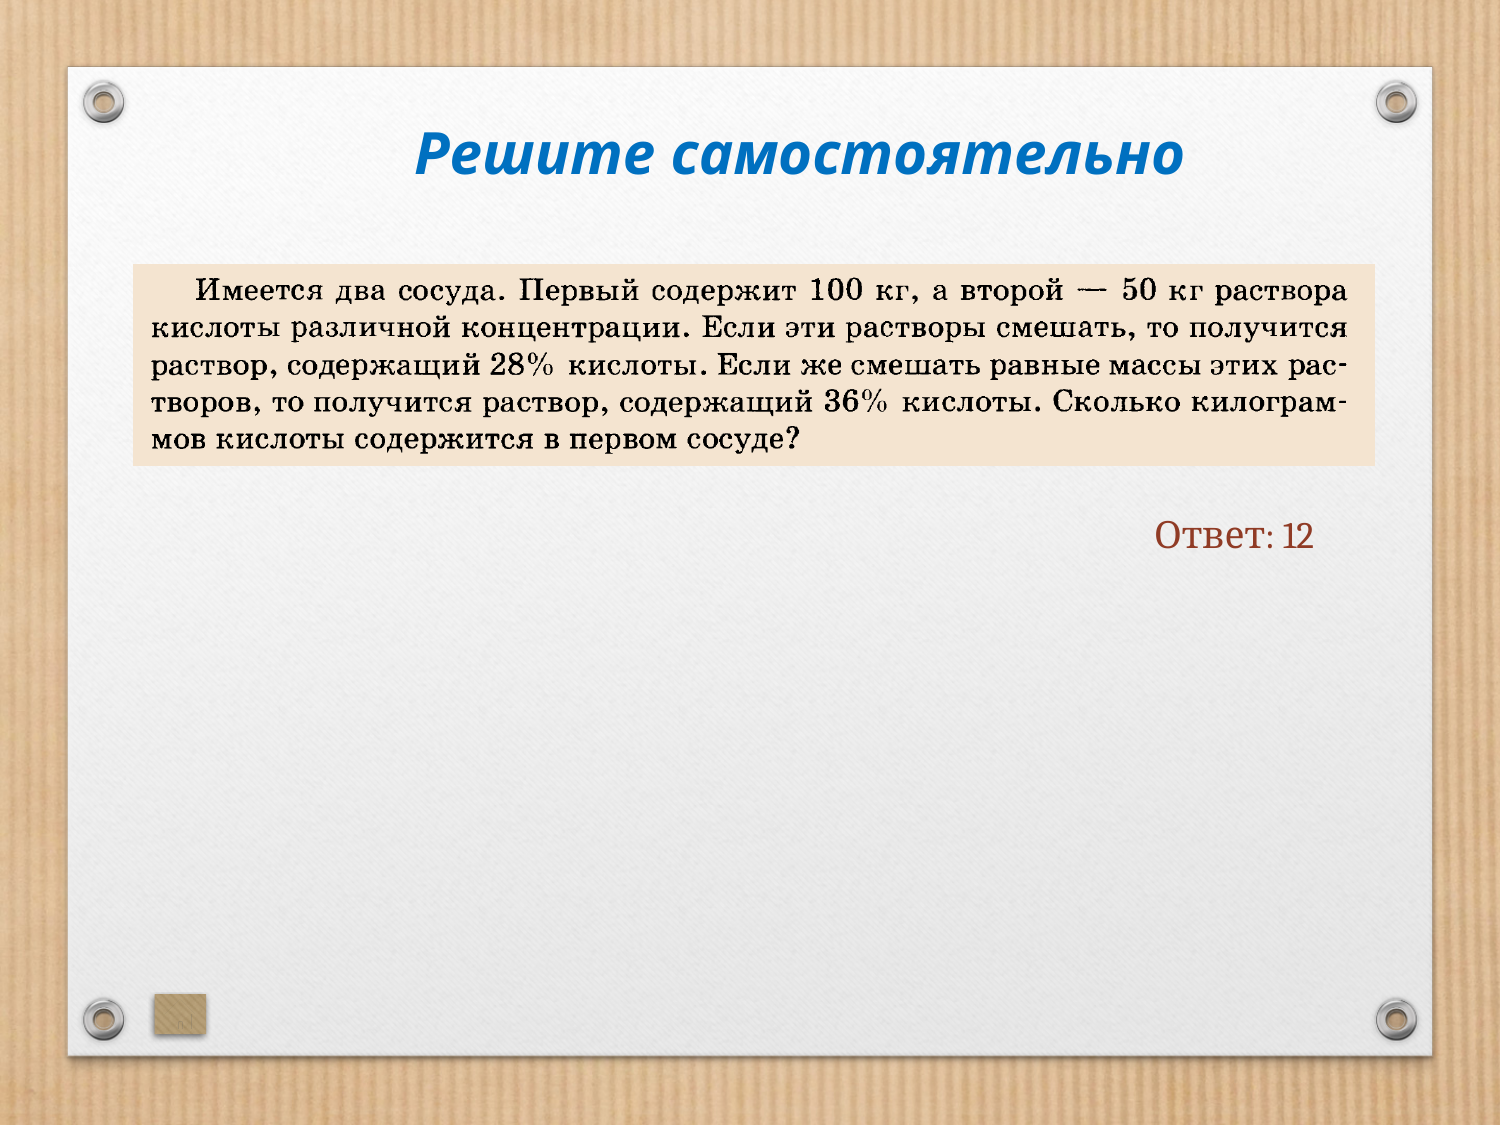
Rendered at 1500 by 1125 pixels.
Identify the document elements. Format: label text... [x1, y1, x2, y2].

text_box Решите самостоятельно [399, 109, 1201, 195]
text_box [154, 994, 207, 1035]
text_box Ответ: 12 [1139, 503, 1330, 564]
picture [0, 0, 1500, 1125]
